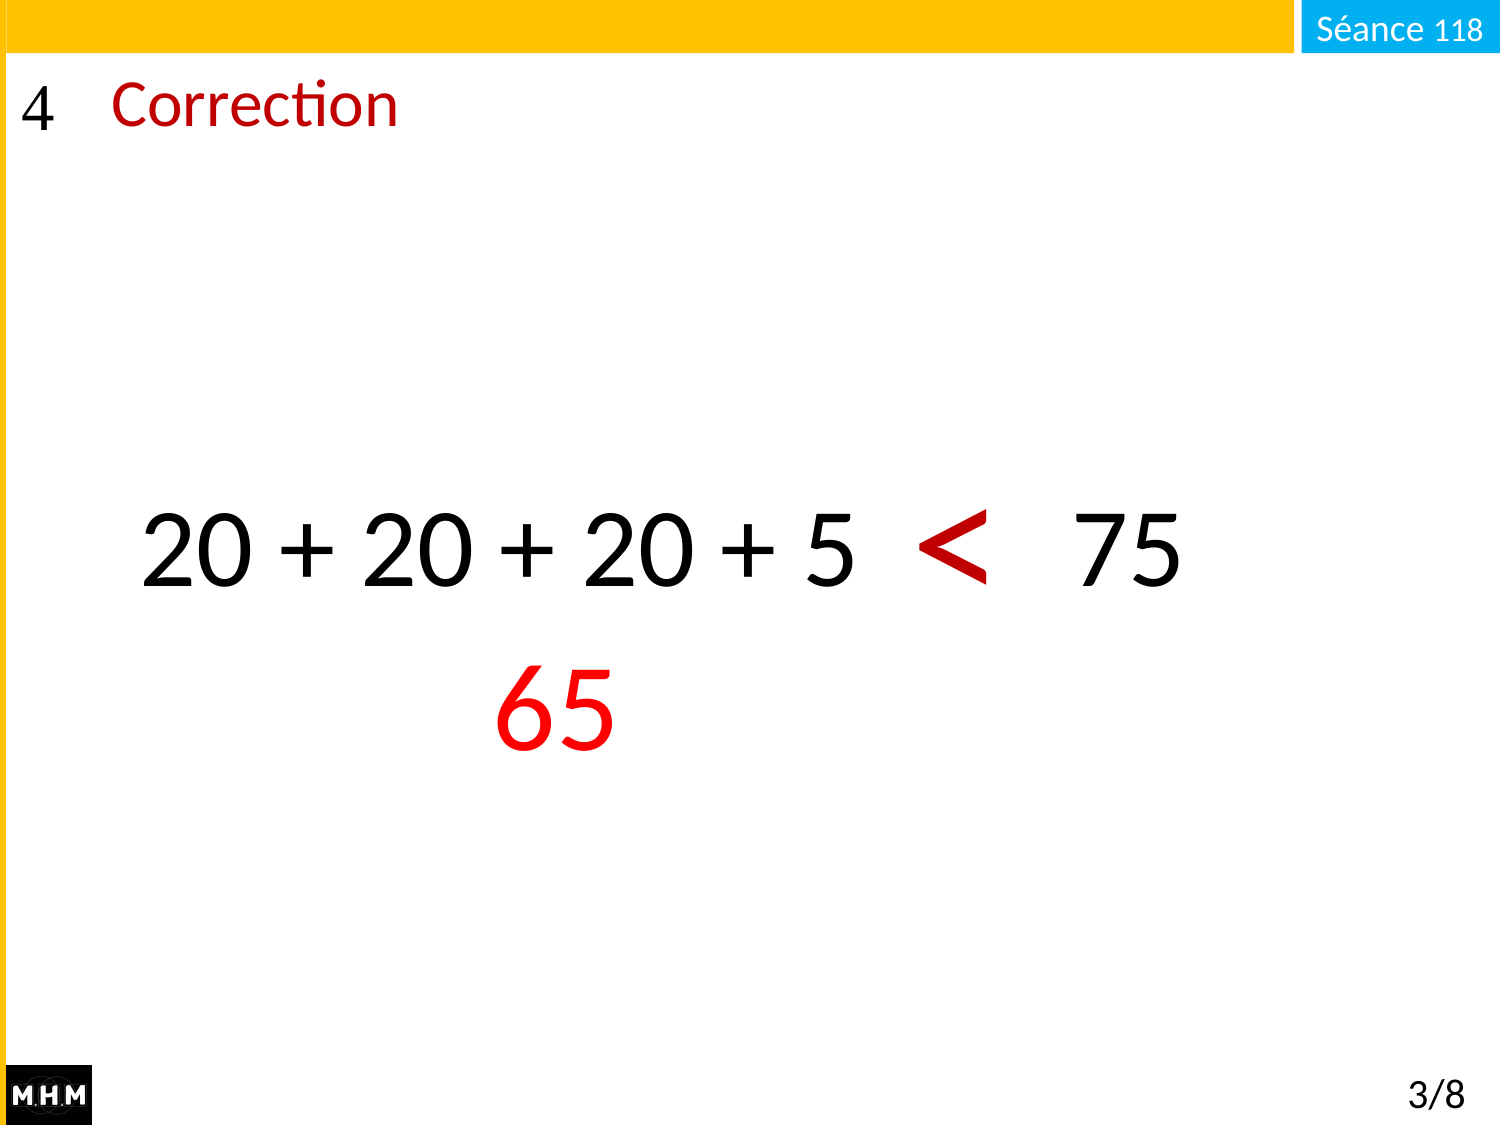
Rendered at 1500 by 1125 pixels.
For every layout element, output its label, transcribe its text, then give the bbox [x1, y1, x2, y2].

text_box 65 [478, 617, 697, 783]
list 3/8 [1373, 1064, 1500, 1125]
text_box 20 + 20 + 20 + 5 . . . 75 [1051, 466, 1223, 617]
text_box 20 + 20 + 20 + 5 . . . 75 [124, 466, 862, 617]
picture [6, 1065, 92, 1125]
title Correction [96, 60, 1391, 149]
text_box < [862, 414, 1051, 650]
